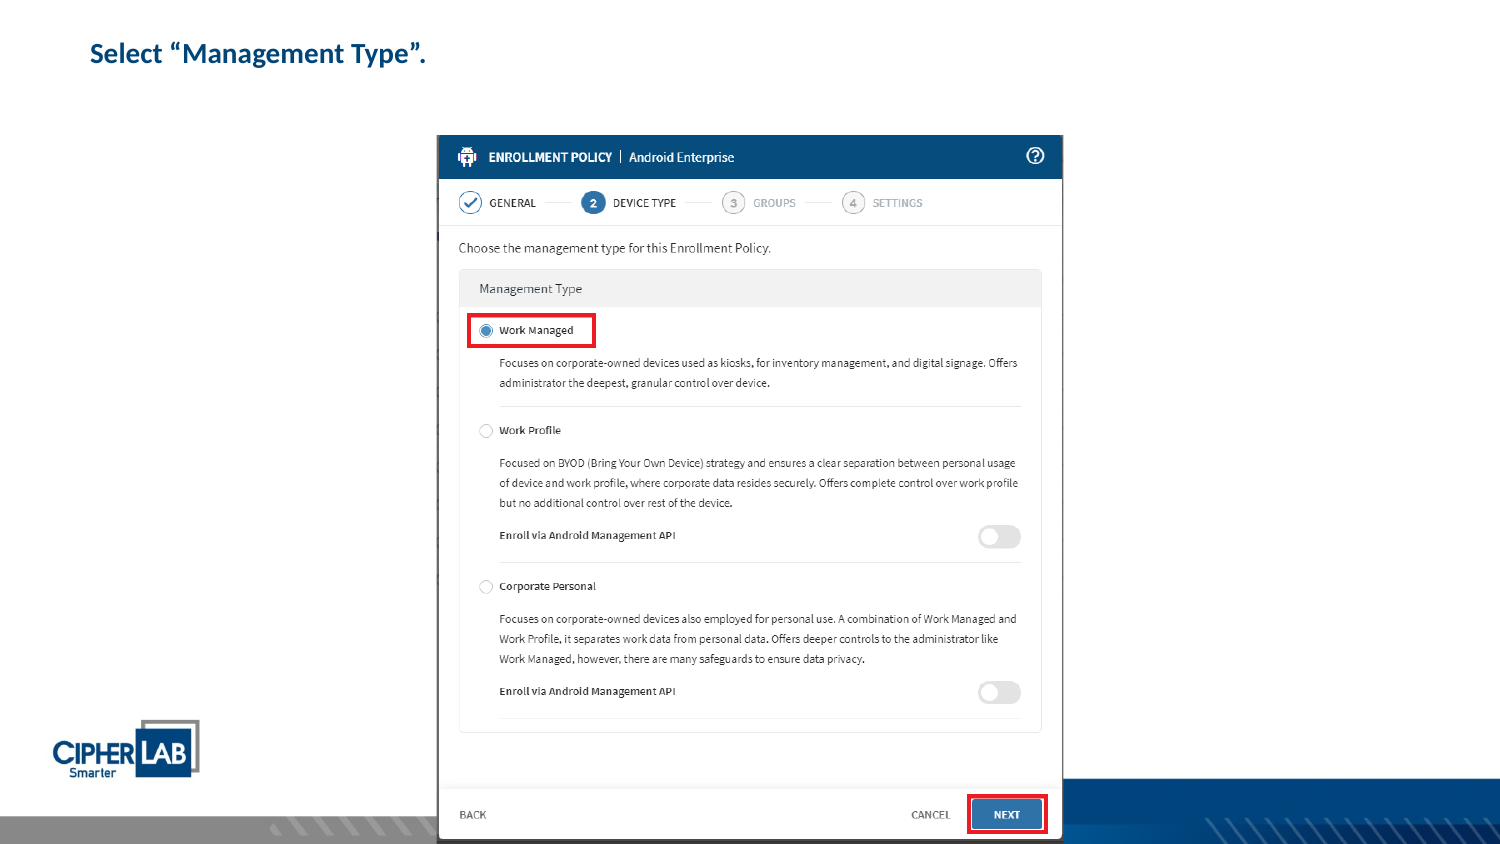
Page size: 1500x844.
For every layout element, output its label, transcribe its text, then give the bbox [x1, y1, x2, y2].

picture [0, 0, 1500, 844]
title Select “Management Type”. [75, 33, 1447, 175]
